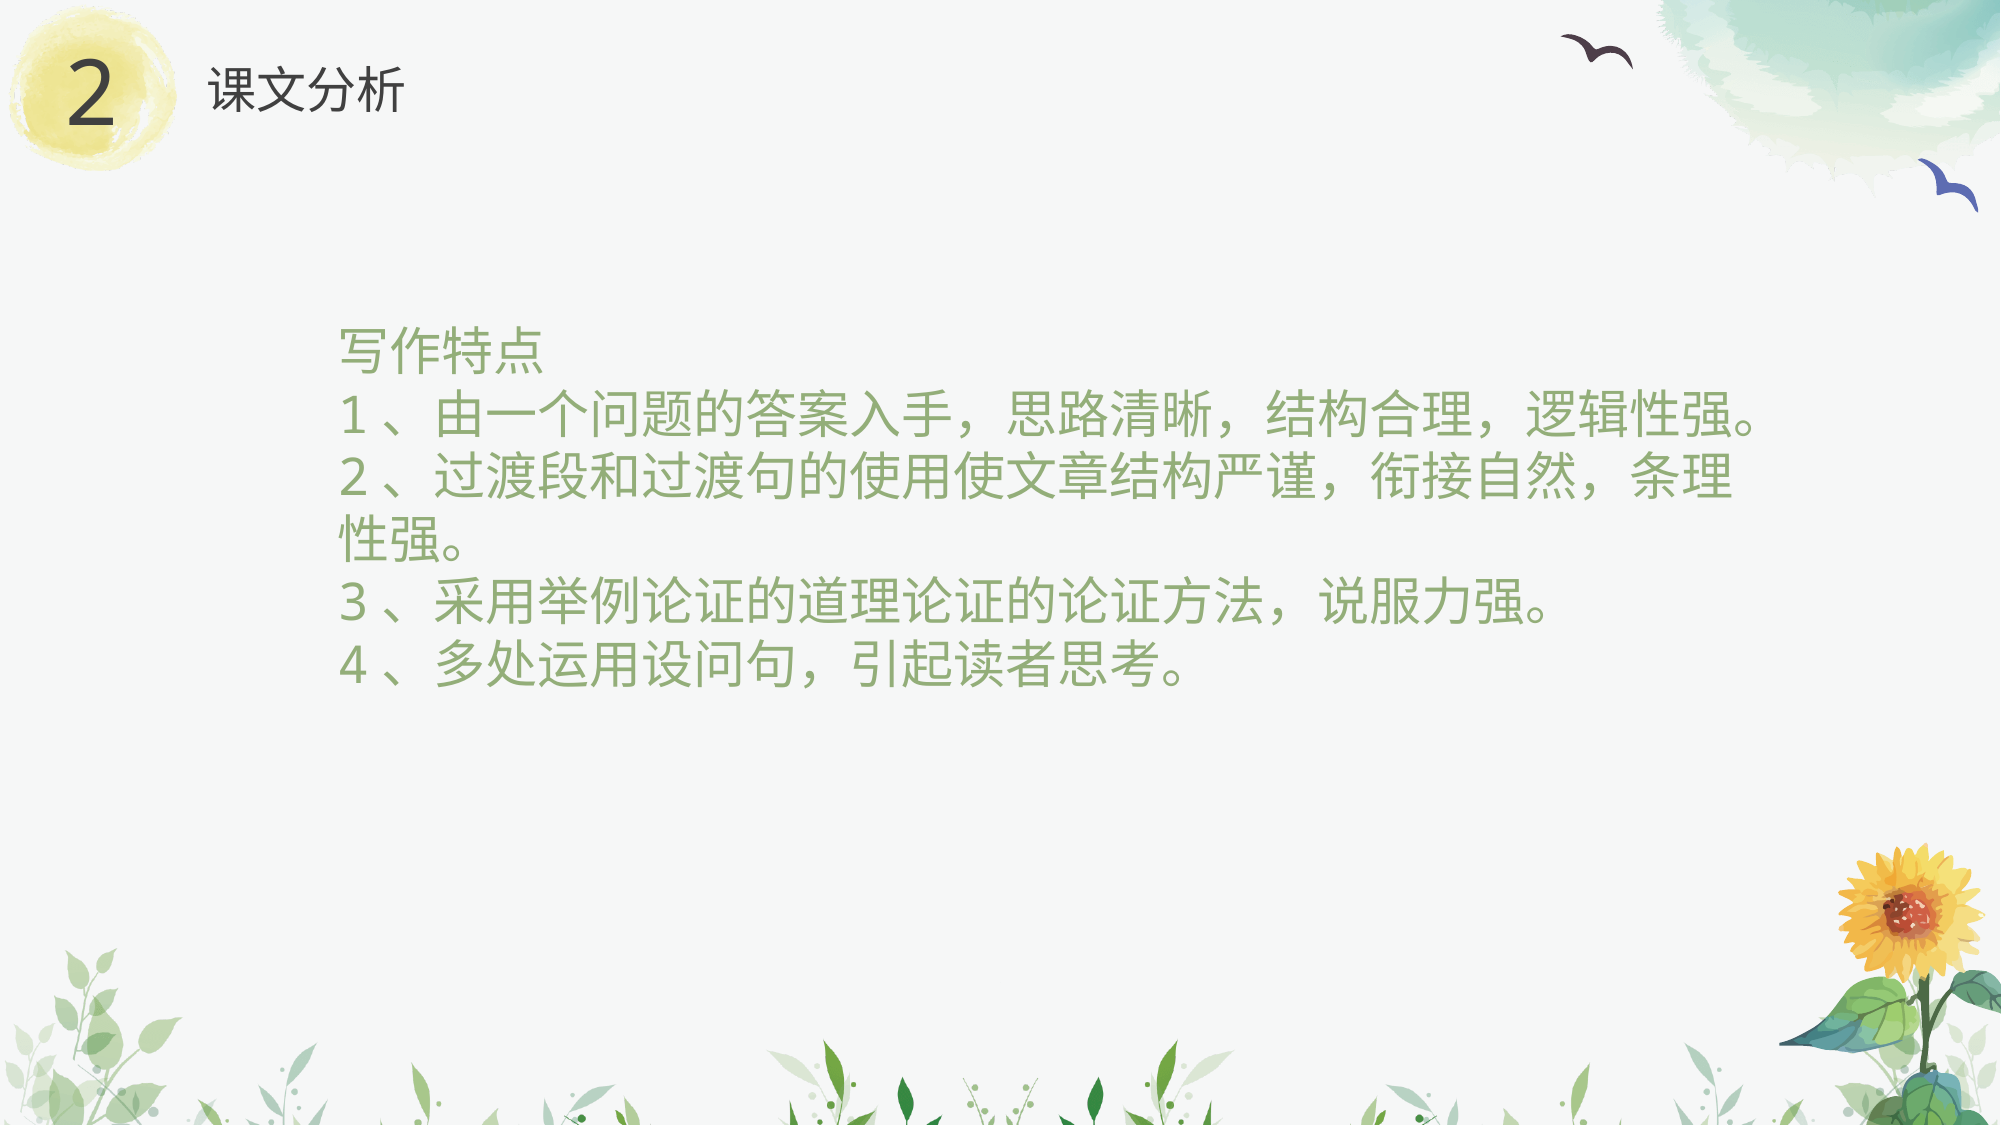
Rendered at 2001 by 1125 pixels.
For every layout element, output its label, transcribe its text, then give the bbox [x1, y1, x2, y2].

text_box 课文分析 [191, 51, 755, 127]
picture [8, 4, 177, 171]
text_box 写作特点 1、由一个问题的答案入手，思路清晰，结构合理，逻辑性强。 2、过渡段和过渡句的使用使文章结构严谨，衔接自然，条理性强。 3、采用举例论证的道理论证的论证方法，说服力强。 4、多处运用设问句，引起读者思考。 [322, 311, 1780, 701]
text_box [1966, 198, 1979, 213]
picture [1632, 0, 2000, 198]
text_box [1560, 34, 1632, 69]
picture [0, 842, 2001, 1125]
